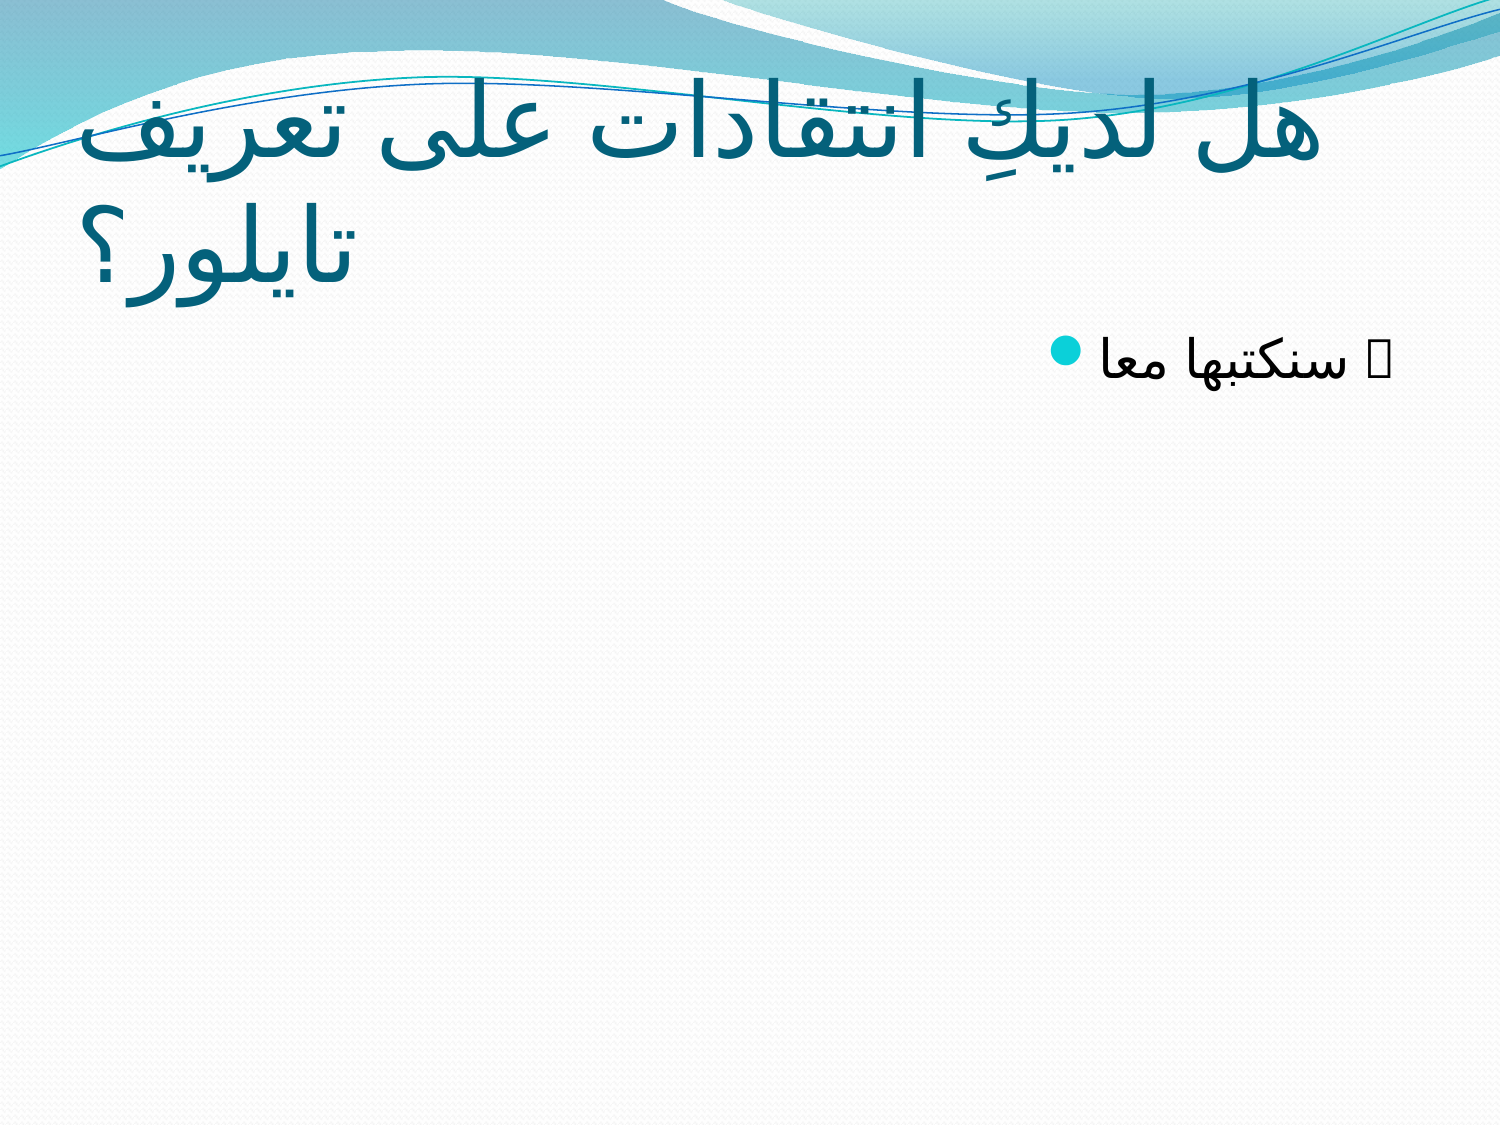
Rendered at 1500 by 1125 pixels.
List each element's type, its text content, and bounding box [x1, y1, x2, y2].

list سنكتبها معا  [75, 317, 1425, 1038]
title هل لديكِ انتقادات على تعريف تايلور؟ [75, 115, 1425, 303]
